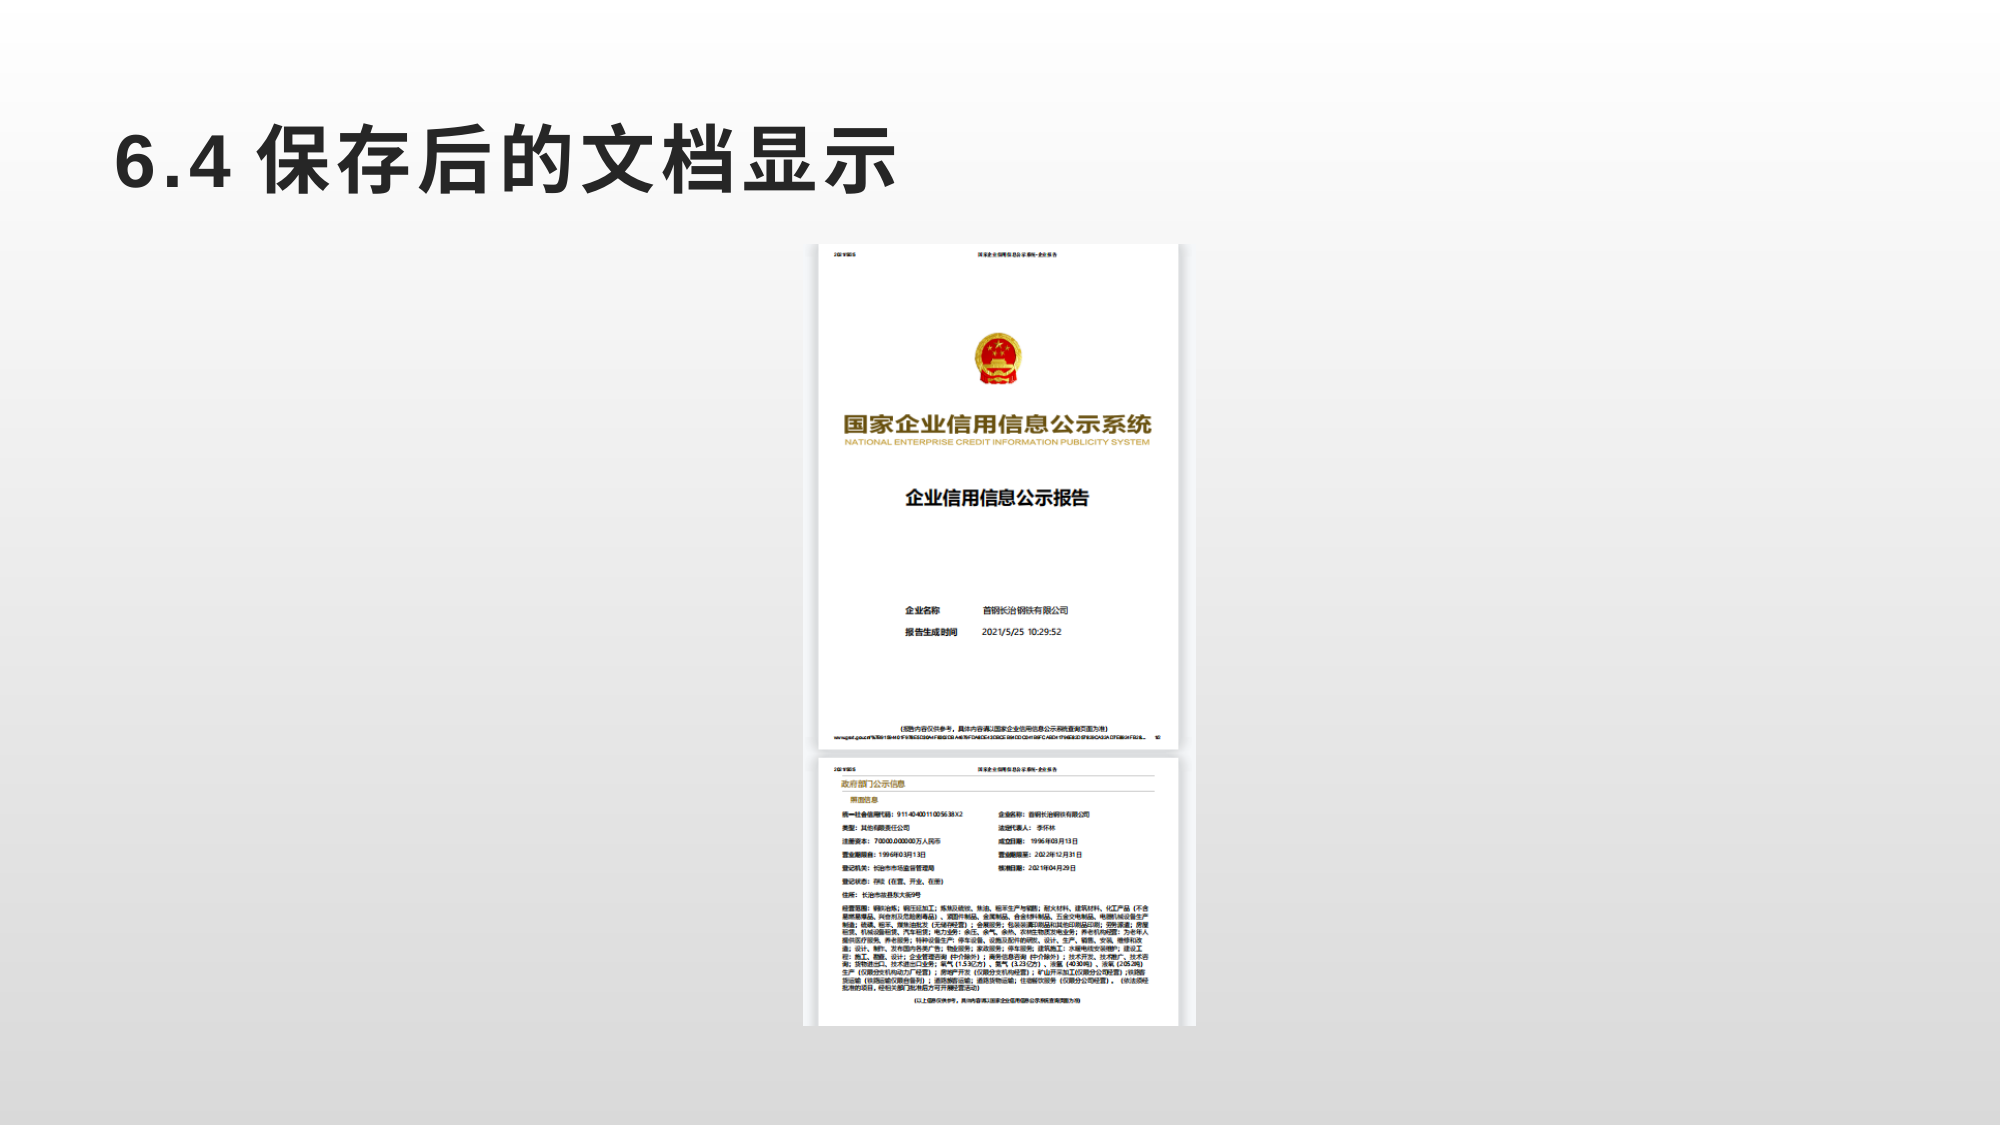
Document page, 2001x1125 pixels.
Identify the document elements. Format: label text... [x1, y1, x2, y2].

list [803, 244, 1196, 1026]
title 6.4保存后的文档显示 [99, 99, 1900, 216]
